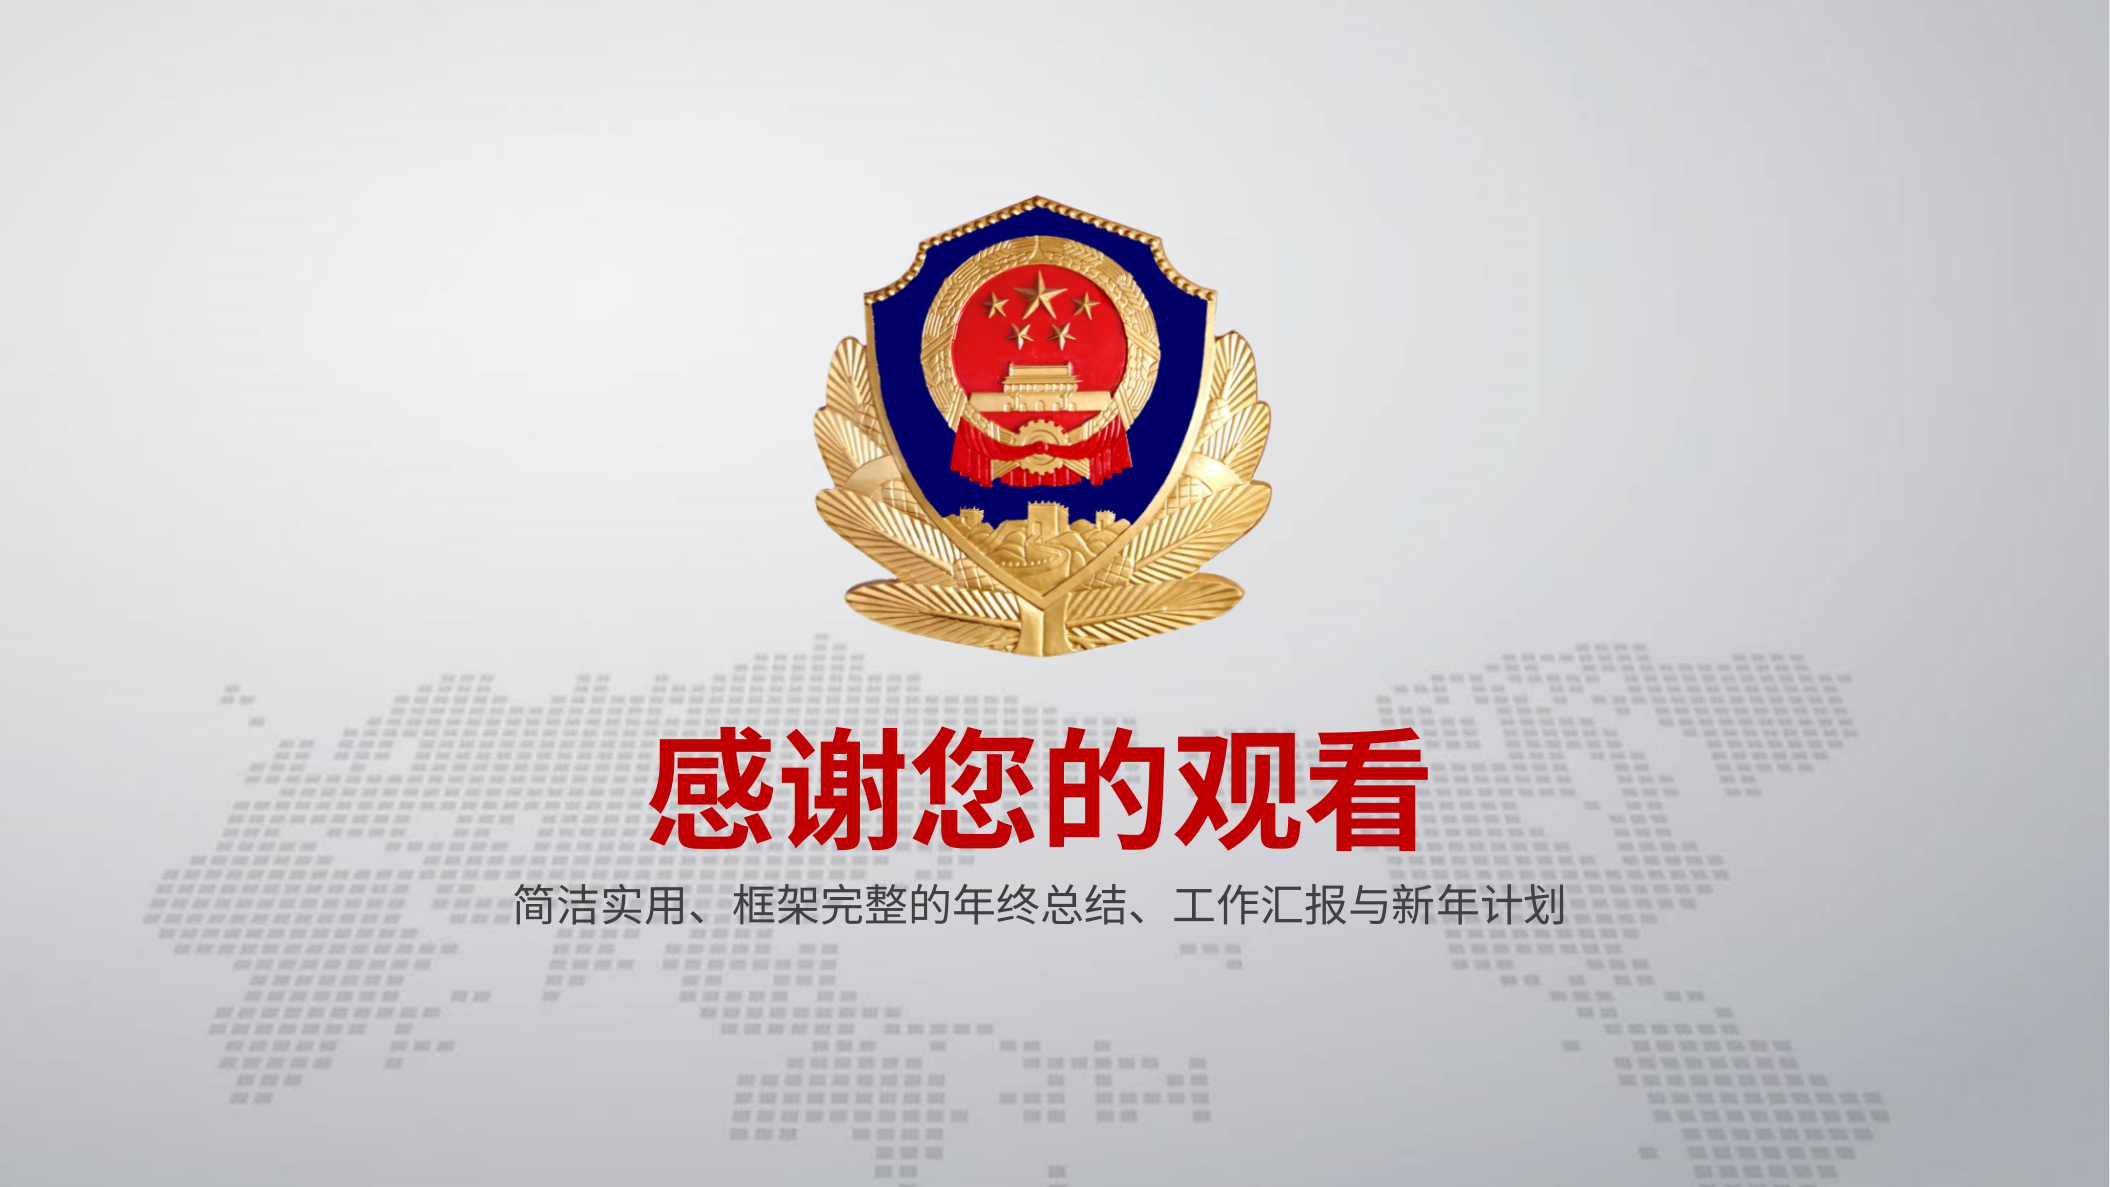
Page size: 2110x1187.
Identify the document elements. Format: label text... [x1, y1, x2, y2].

picture [0, 0, 2110, 1187]
text_box 简洁实用、框架完整的年终总结、工作汇报与新年计划 [428, 870, 1654, 939]
text_box 感谢您的观看 [273, 699, 1808, 874]
